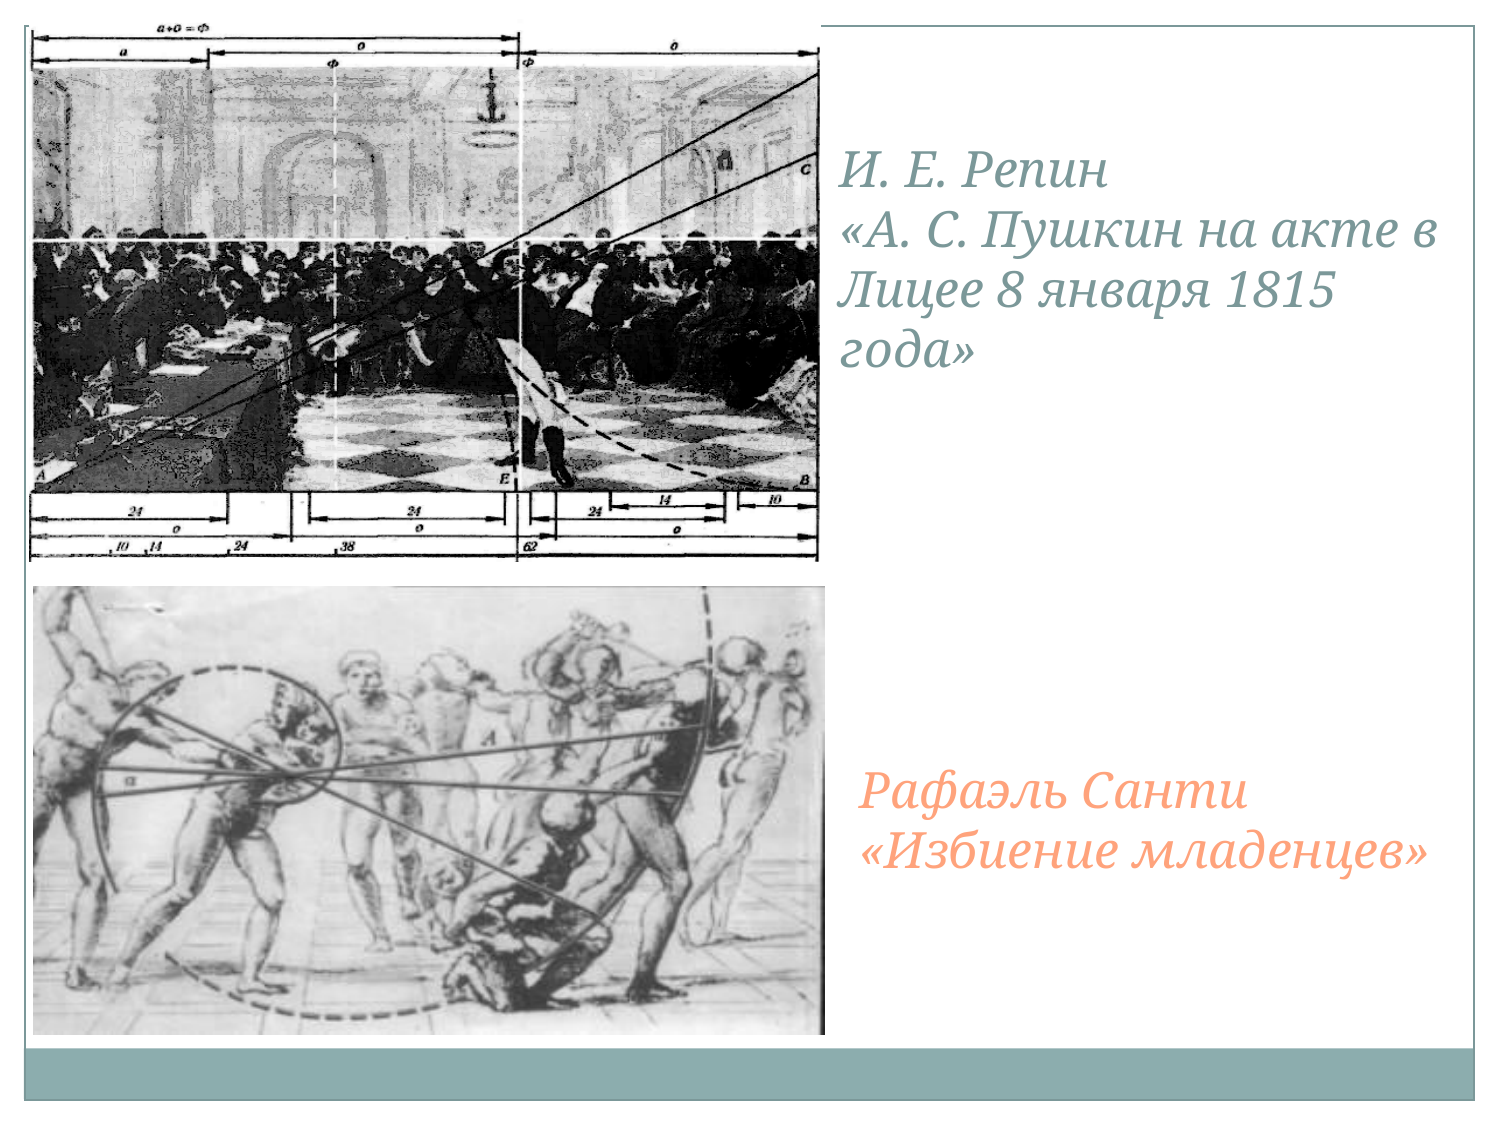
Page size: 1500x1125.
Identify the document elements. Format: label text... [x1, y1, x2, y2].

picture [33, 585, 825, 1036]
text_box Рафаэль Санти «Избиение младенцев» [844, 751, 1459, 887]
title И. Е. Репин «А. С. Пушкин на акте в Лицее 8 января 1815 года» [827, 54, 1500, 386]
picture [29, 18, 822, 564]
